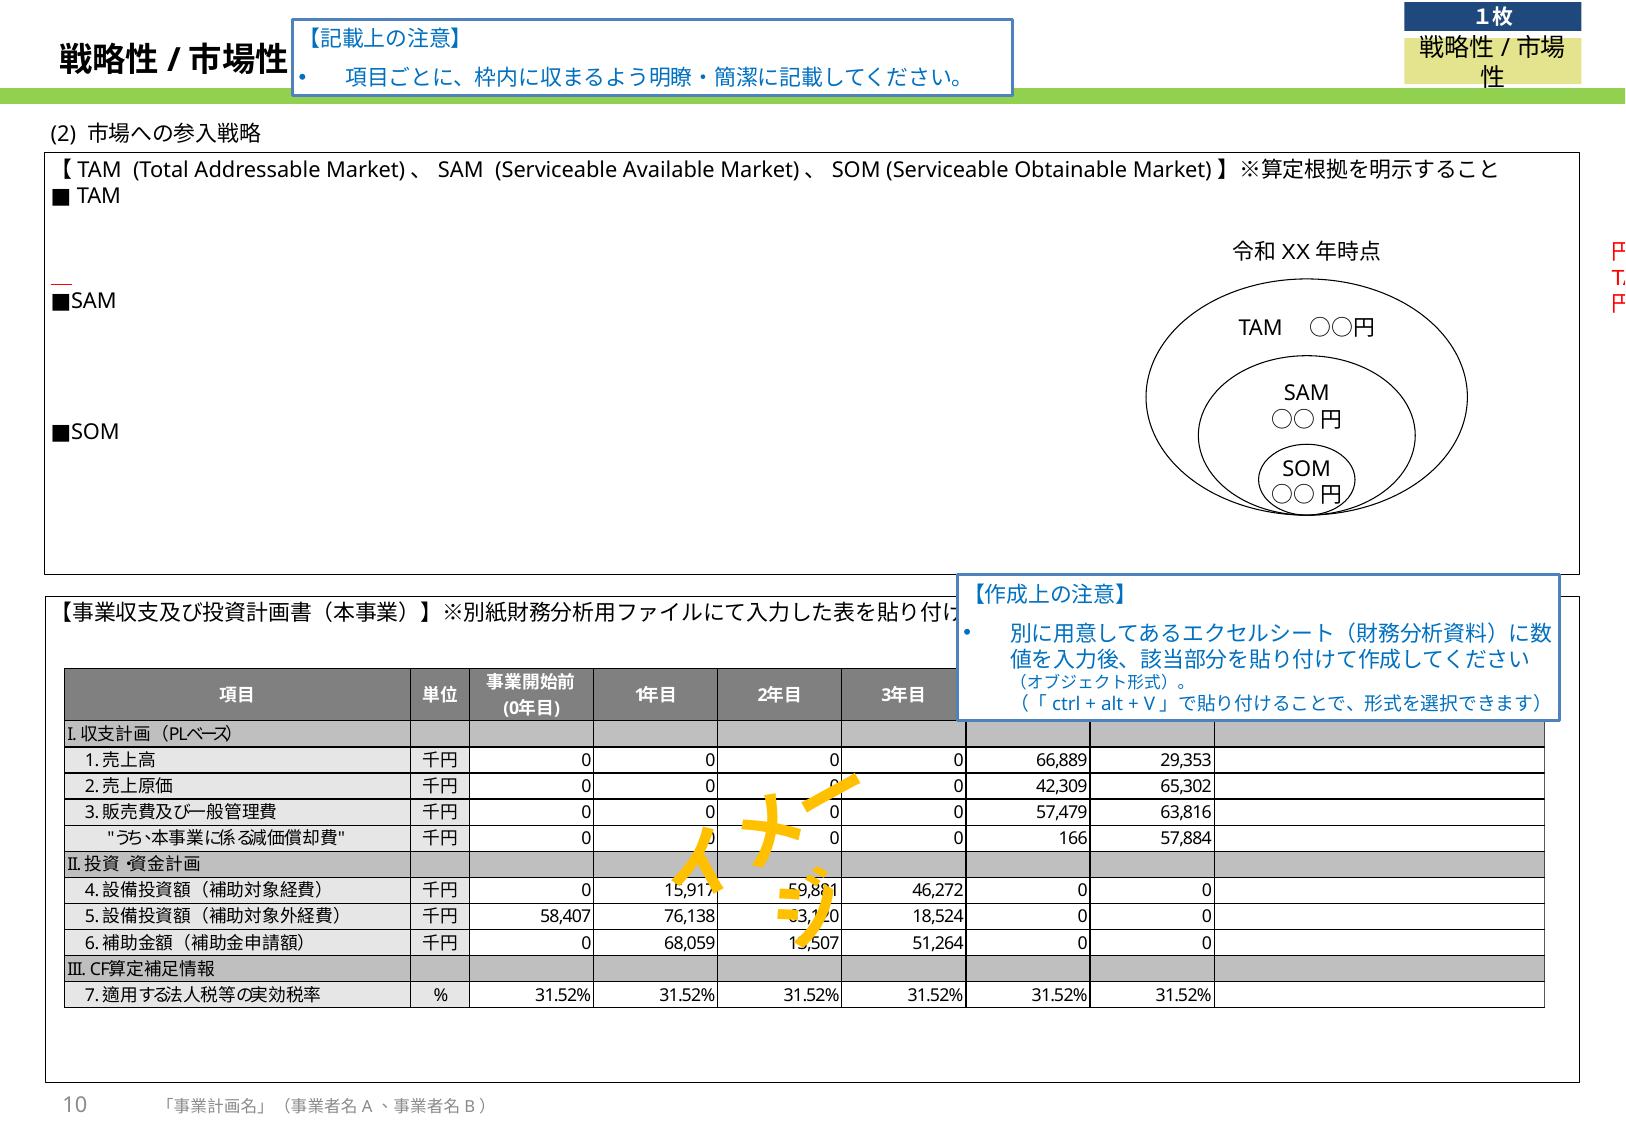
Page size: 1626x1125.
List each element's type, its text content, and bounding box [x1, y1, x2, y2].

text_box SAM ○○円 [1196, 353, 1418, 517]
text_box 戦略性/市場性 [1402, 36, 1584, 86]
title 戦略性/市場性 [44, 30, 292, 89]
text_box １枚 [1404, 2, 1582, 31]
picture [63, 668, 1546, 1009]
text_box TAM ○○円 [1143, 276, 1470, 516]
text_box 【TAM (Total Addressable Market)、SAM (Serviceable Available Market)、SOM (Serviceable Obtainable Market)】※算定根拠を明示すること ■ TAM ■SAM ■SOM [44, 152, 1580, 575]
text_box 【事業収支及び投資計画書（本事業）】※別紙財務分析用ファイルにて入力した表を貼り付けること [44, 595, 1580, 1083]
footer 「事業計画名」（事業者名A、事業者名B） [151, 1082, 1581, 1125]
text_box (2) 市場への参入戦略 [44, 116, 480, 149]
text_box 【記載上の注意】 項目ごとに、枠内に収まるよう明瞭・簡潔に記載してください。 [292, 19, 1013, 96]
text_box SOM ○○円 [1256, 442, 1358, 518]
title 戦略性/市場性 [1013, 30, 1581, 89]
text_box 【作成上の注意】 別に用意してあるエクセルシート（財務分析資料）に数値を入力後、該当部分を貼り付けて作成してください（オブジェクト形式）。 （「ctrl + alt + V」で貼り付けることで、形式を選択できます） [957, 574, 1560, 721]
text_box 円直径の試算は、添付のエクセルファイルを使用ください。 TAM、SAM、SOMの市場規模を入力し、円の直径を 円オブジェクトに設定してください。 [1605, 231, 1625, 323]
text_box 令和XX年時点 [1203, 231, 1411, 270]
slide_number 10 [56, 1083, 151, 1125]
